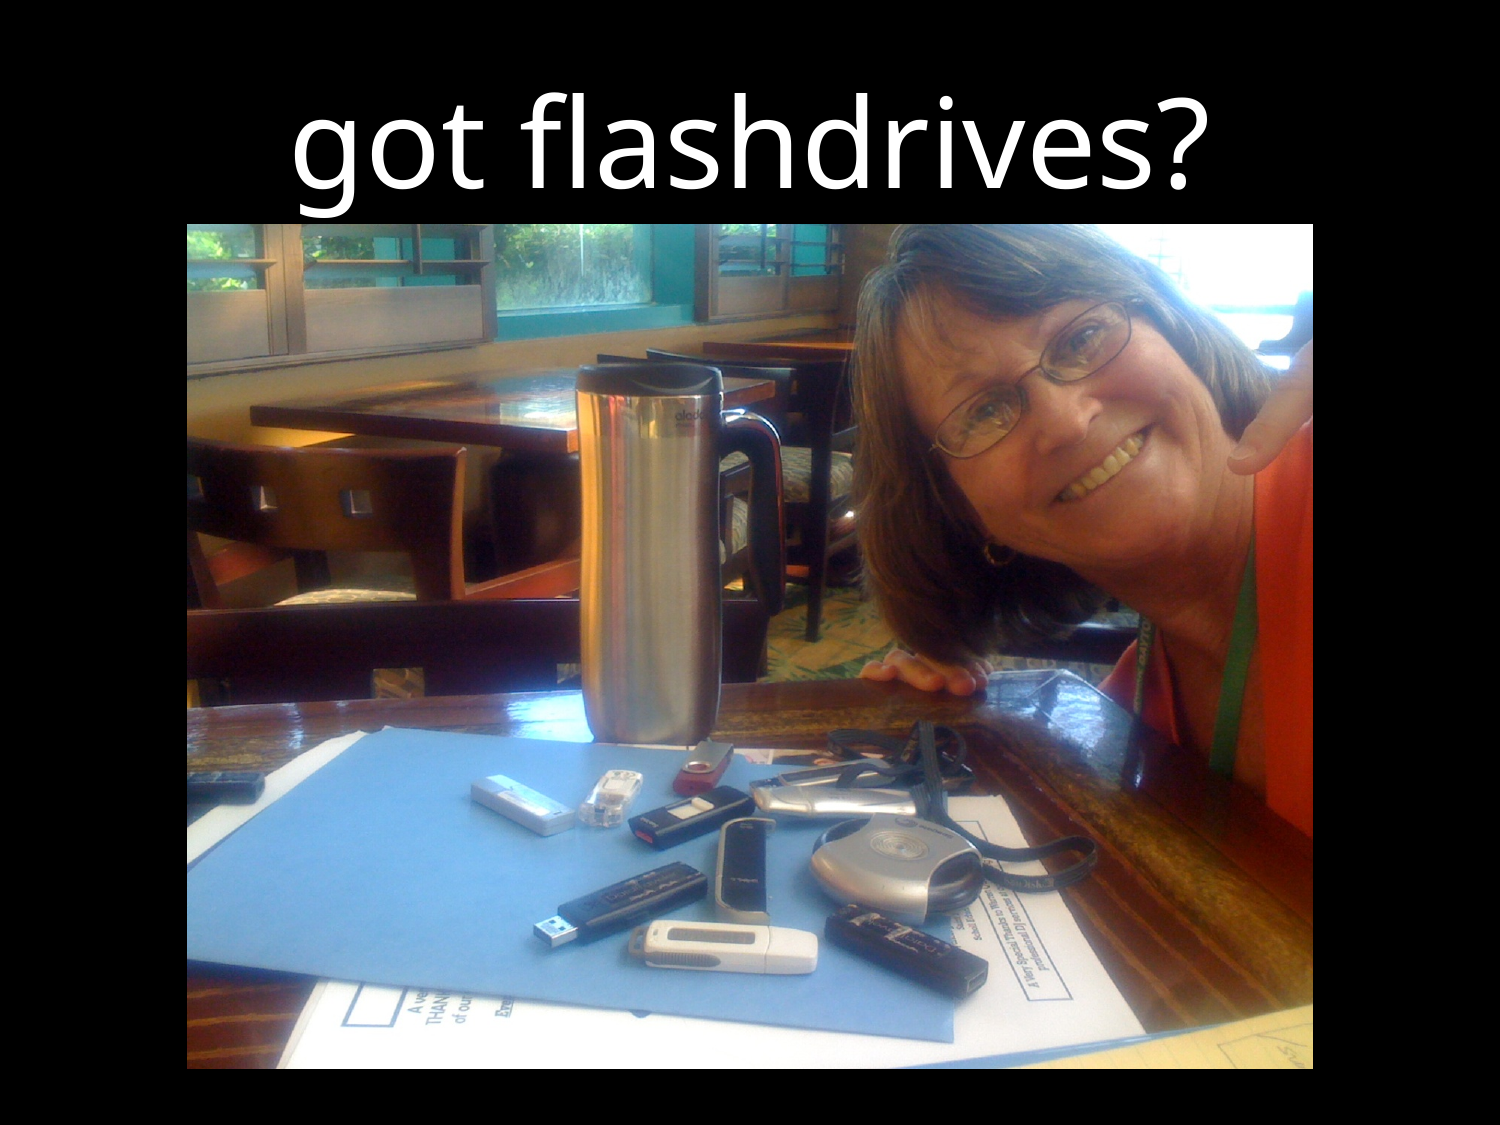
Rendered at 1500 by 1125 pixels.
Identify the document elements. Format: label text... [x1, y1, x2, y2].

title got flashdrives? [74, 44, 1426, 233]
picture [187, 224, 1313, 1069]
